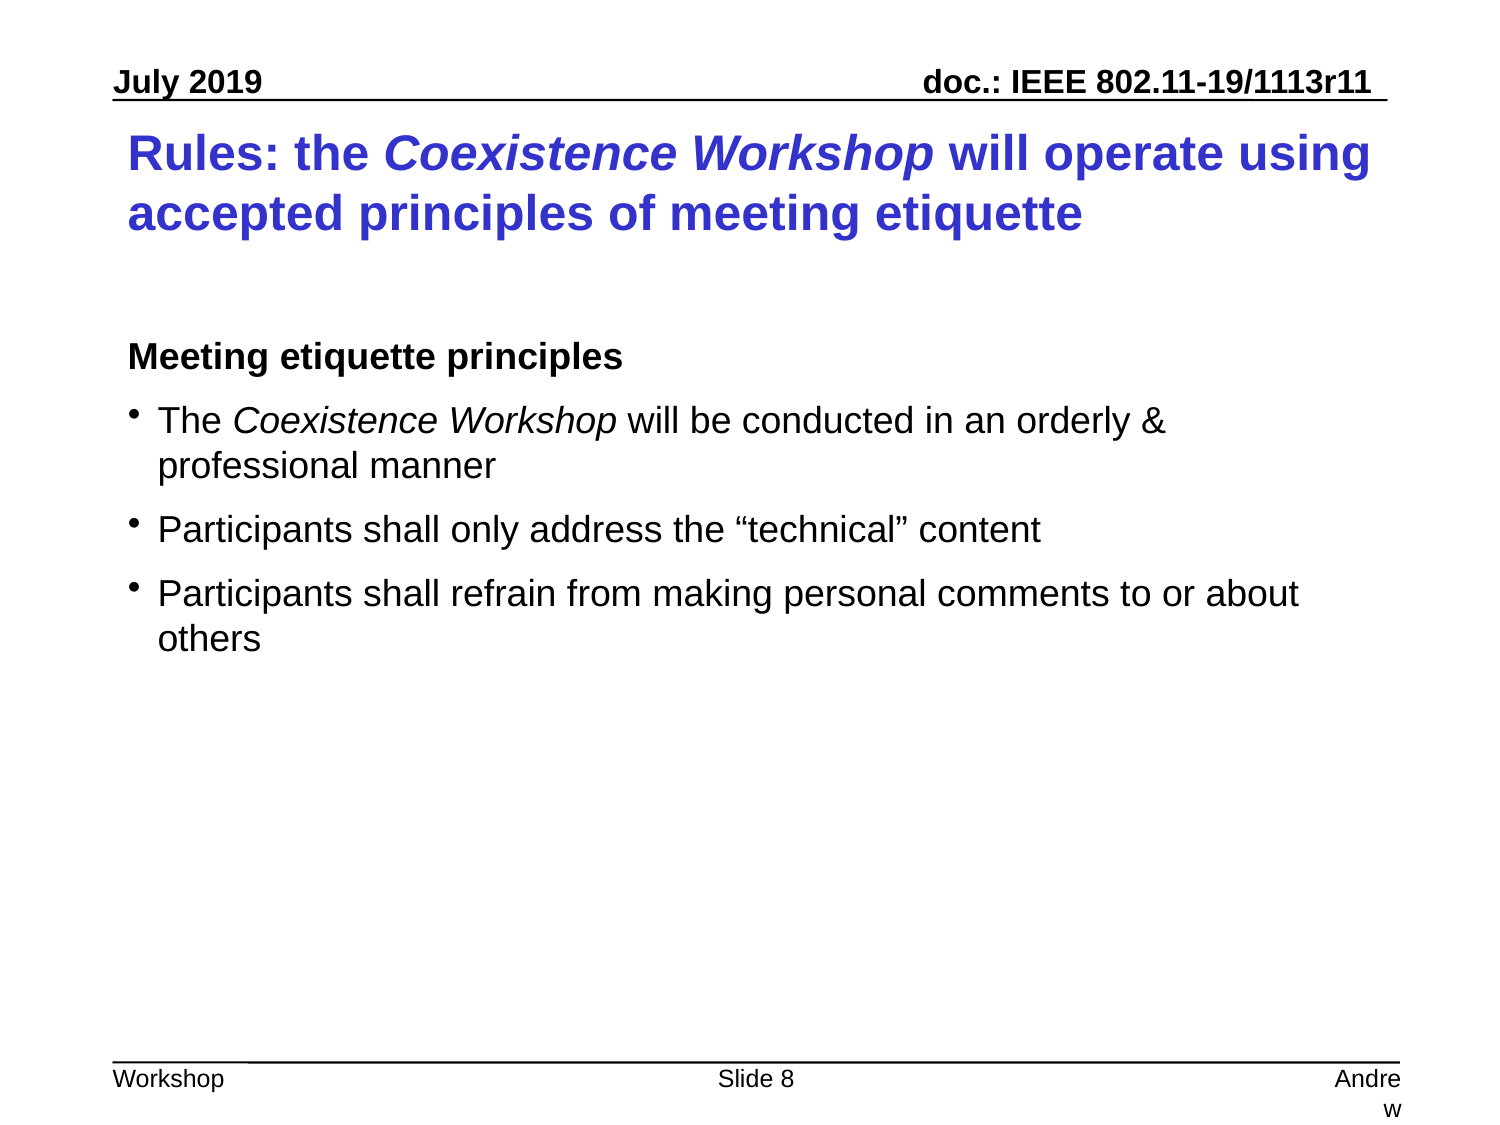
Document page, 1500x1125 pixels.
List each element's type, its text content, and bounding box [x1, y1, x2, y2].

slide_number Slide 8 [709, 1061, 803, 1093]
list Meeting etiquette principles The Coexistence Workshop will be conducted in an orderly & professional manner Participants shall only address the “technical” content Participants shall refrain from making personal comments to or about others [112, 324, 1388, 1000]
footer Andrew Myles, Cisco [1320, 1061, 1402, 1093]
title Rules: the Coexistence Workshop will operate using accepted principles of meeting etiquette [112, 112, 1388, 288]
